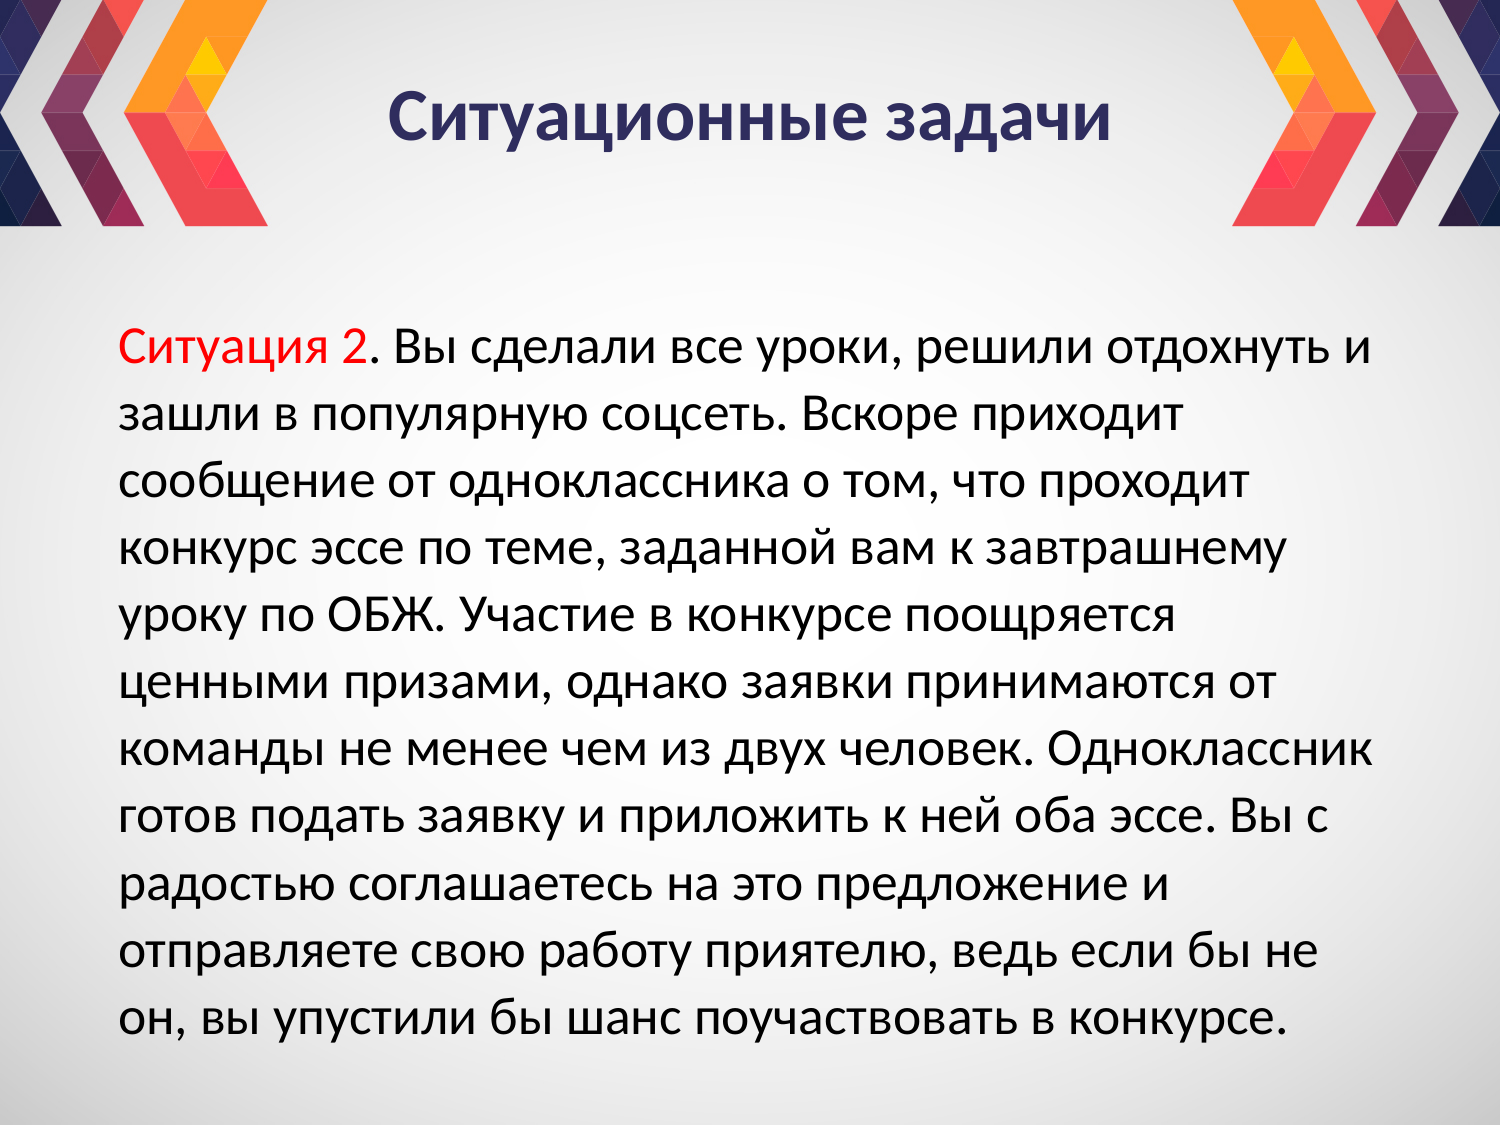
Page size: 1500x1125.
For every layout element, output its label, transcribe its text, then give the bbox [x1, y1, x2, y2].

title Ситуационные задачи [209, 59, 1293, 173]
picture [0, 0, 1500, 1125]
list Ситуация 2. Вы сделали все уроки, решили отдохнуть и зашли в популярную соцсеть. Вскоре приходит сообщение от одноклассника о том, что проходит конкурс эссе по теме, заданной вам к завтрашнему уроку по ОБЖ. Участие в конкурсе поощряется ценными призами, однако заявки принимаются от команды не менее чем из двух человек. Одноклассник готов подать заявку и приложить к ней оба эссе. Вы с радостью соглашаетесь на это предложение и отправляете свою работу приятелю, ведь если бы не он, вы упустили бы шанс поучаствовать в конкурсе. [103, 299, 1397, 1081]
